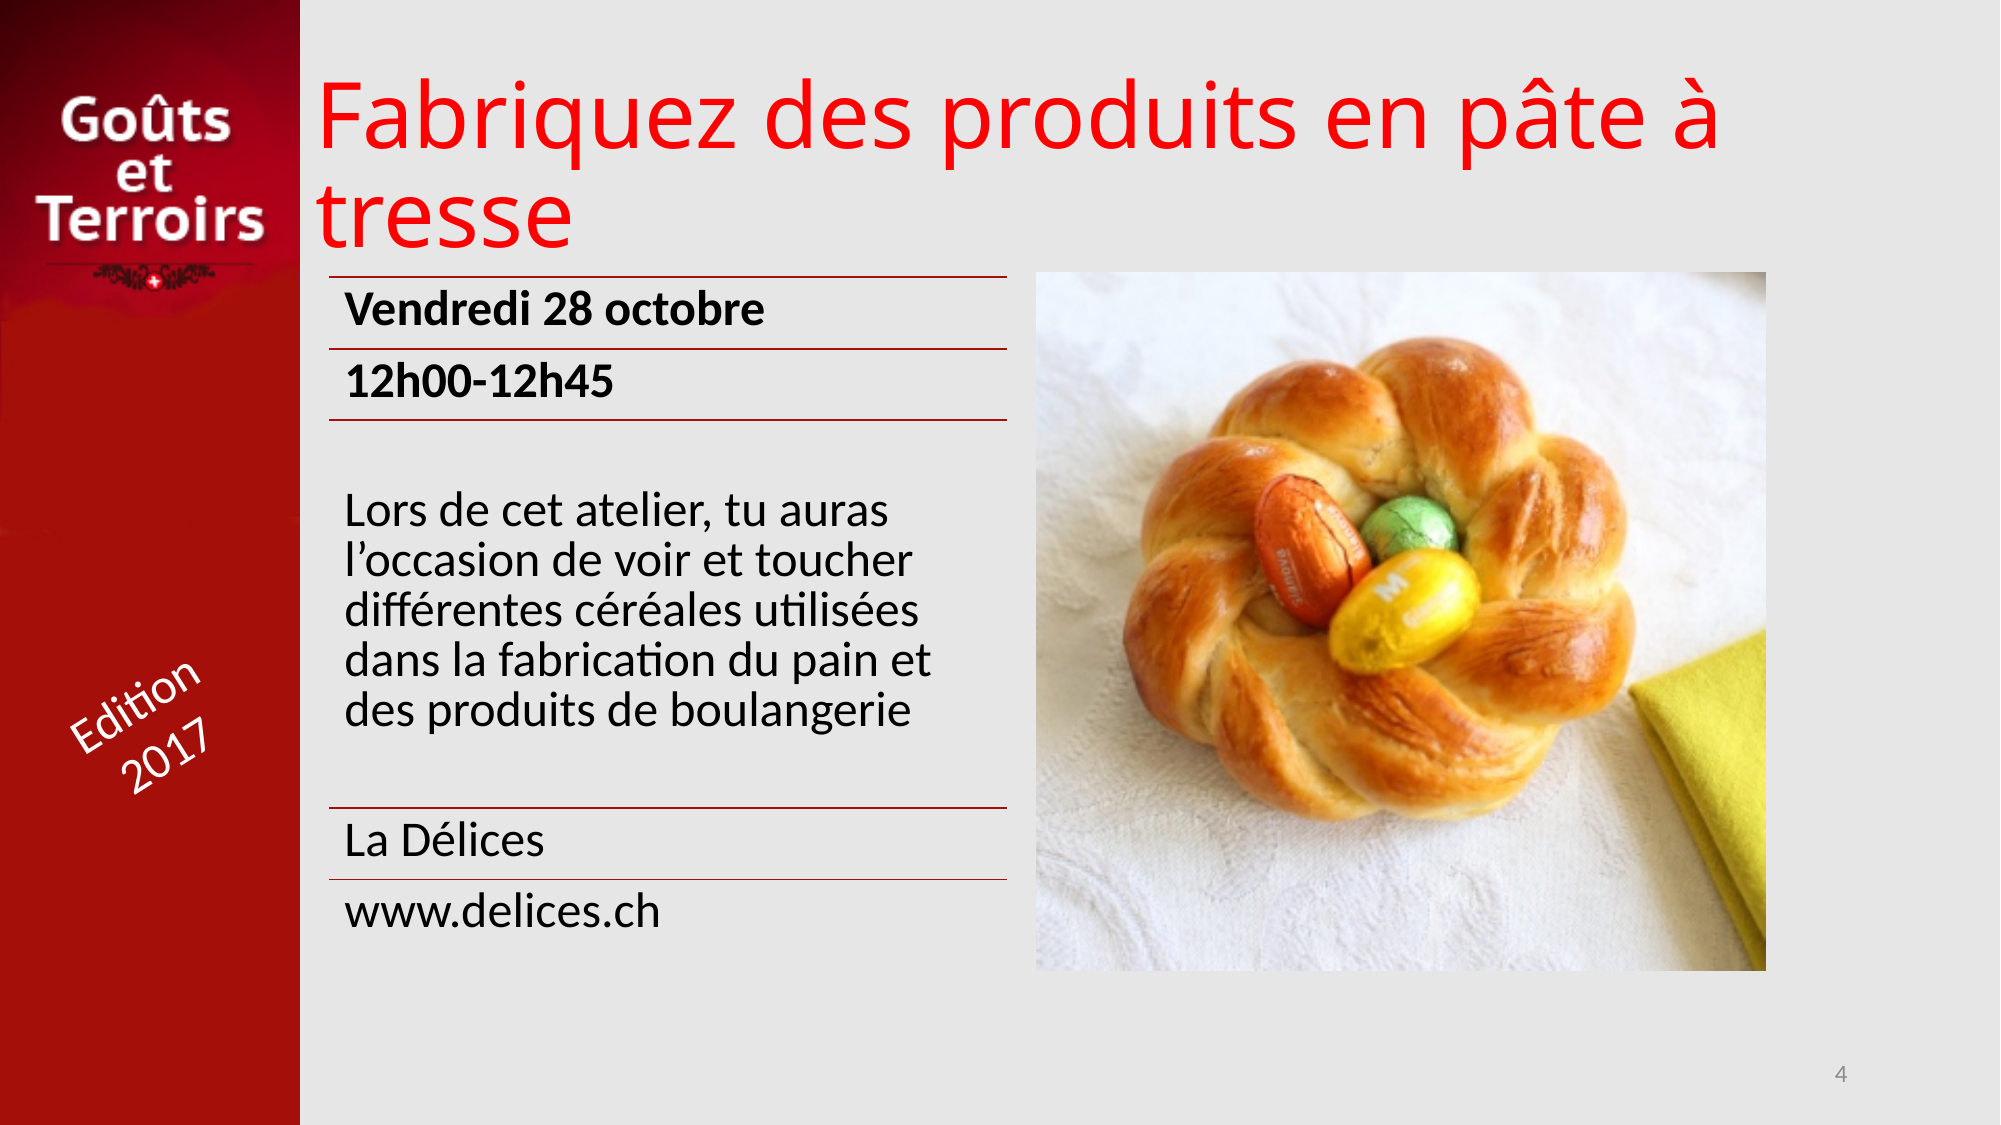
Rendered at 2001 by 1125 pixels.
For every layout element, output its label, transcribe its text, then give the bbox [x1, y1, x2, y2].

picture [0, 0, 300, 1125]
table_header Vendredi 28 octobre [329, 278, 1007, 348]
table_cell www.delices.ch [329, 880, 1007, 951]
slide_number 4 [1412, 1042, 1863, 1103]
table_cell 12h00-12h45 [329, 350, 1007, 419]
table_cell Lors de cet atelier, tu auras l’occasion de voir et toucher différentes céréales utilisées dans la fabrication du pain et des produits de boulangerie [329, 421, 1007, 807]
table_cell La Délices [329, 809, 1007, 879]
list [1036, 272, 1766, 971]
title Fabriquez des produits en pâte à tresse [300, 59, 1863, 278]
